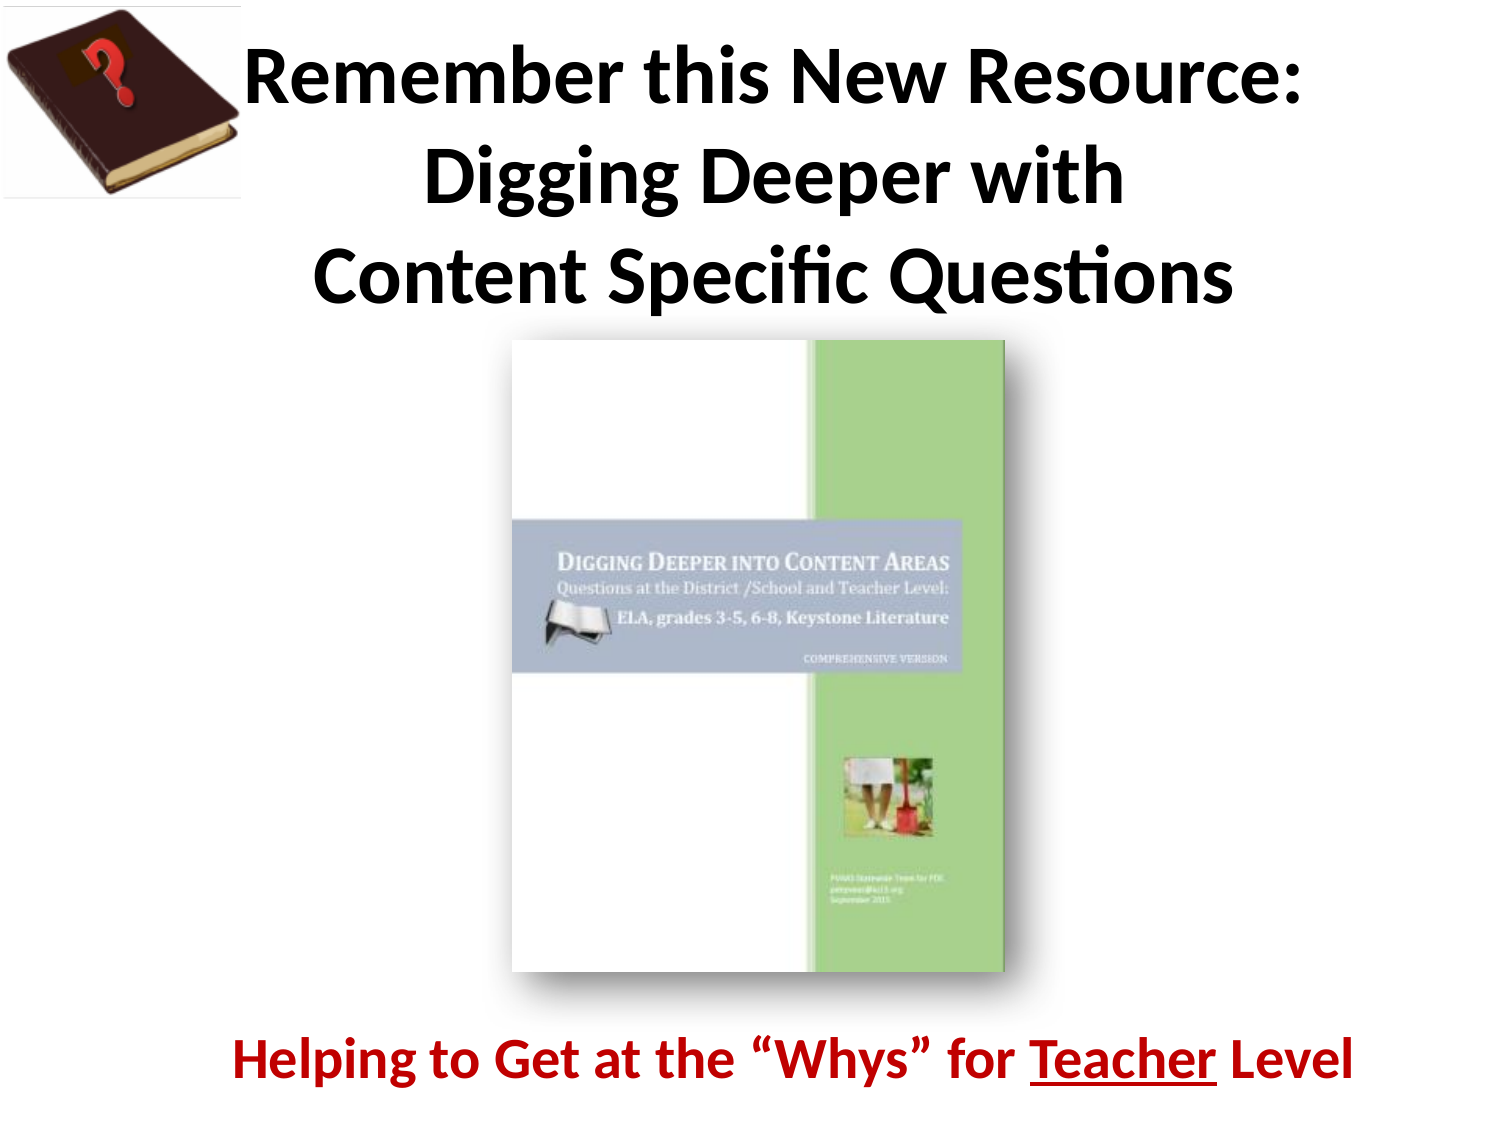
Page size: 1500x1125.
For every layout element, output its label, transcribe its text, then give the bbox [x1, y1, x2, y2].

picture [0, 0, 242, 251]
picture [512, 340, 1006, 972]
text_box Helping to Get at the “Whys” for Teacher Level [87, 1012, 1500, 1098]
title Remember this New Resource: Digging Deeper with Content Specific Questions [87, 137, 1463, 329]
